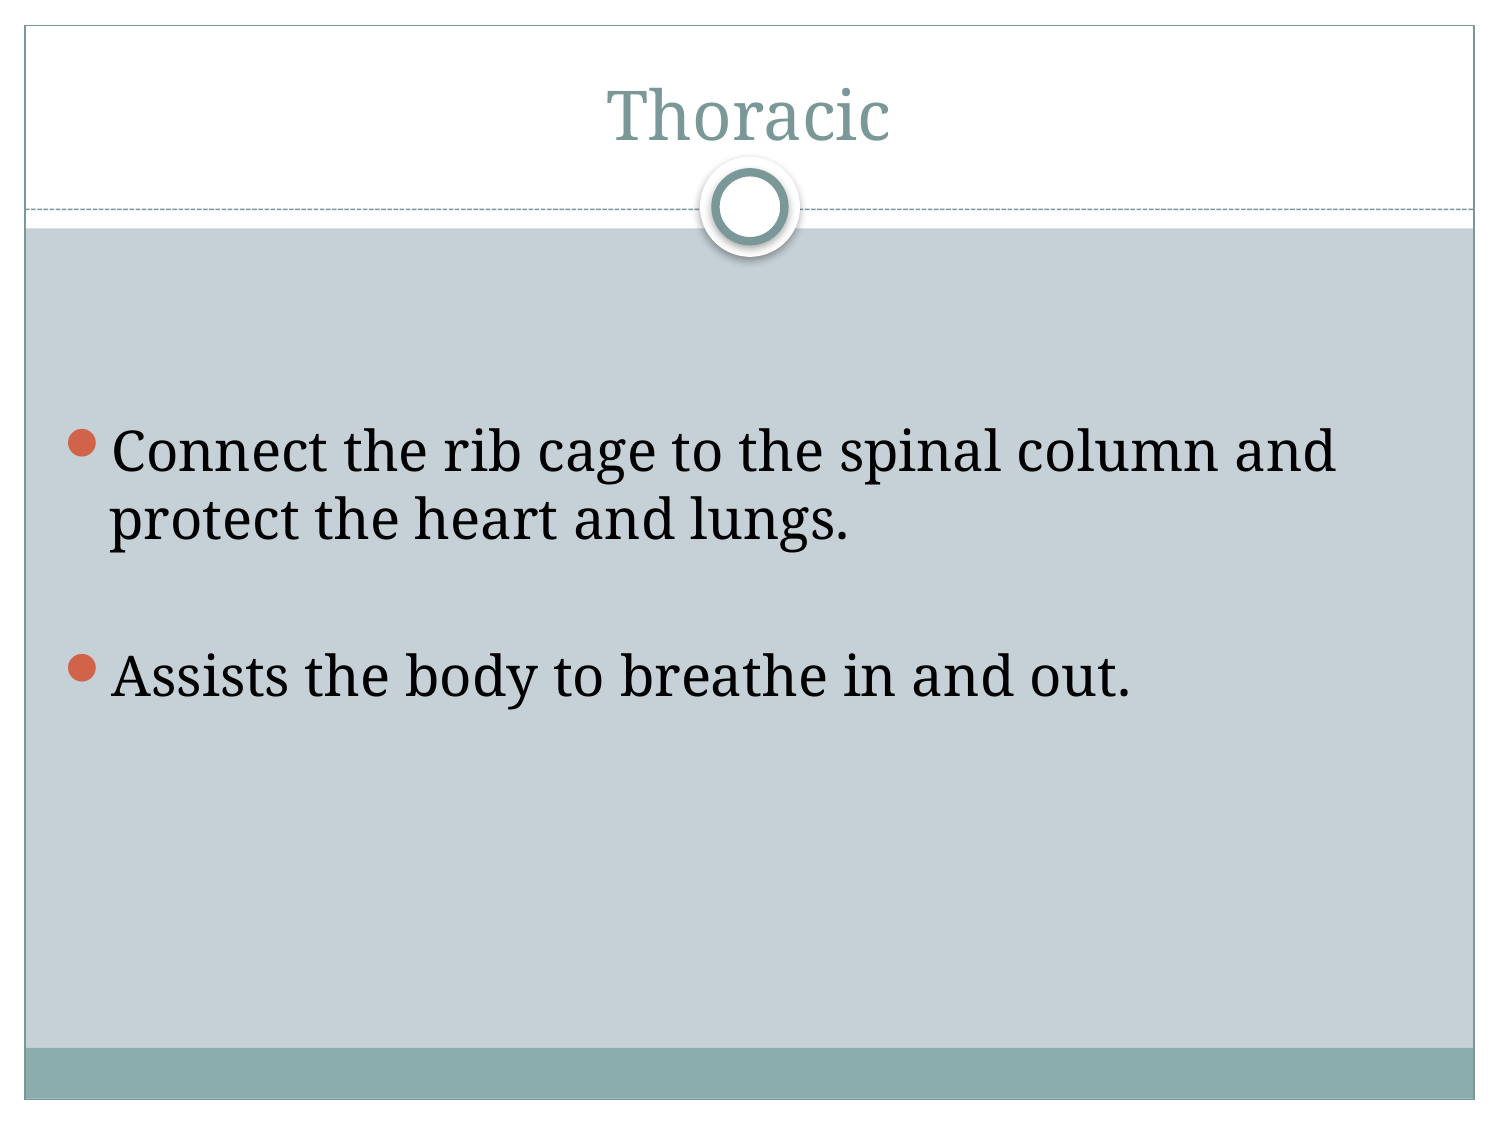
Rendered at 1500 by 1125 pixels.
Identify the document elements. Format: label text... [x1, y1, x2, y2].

list Connect the rib cage to the spinal column and protect the heart and lungs. Assists the body to breathe in and out. [49, 250, 1445, 1001]
title Thoracic [49, 37, 1450, 162]
